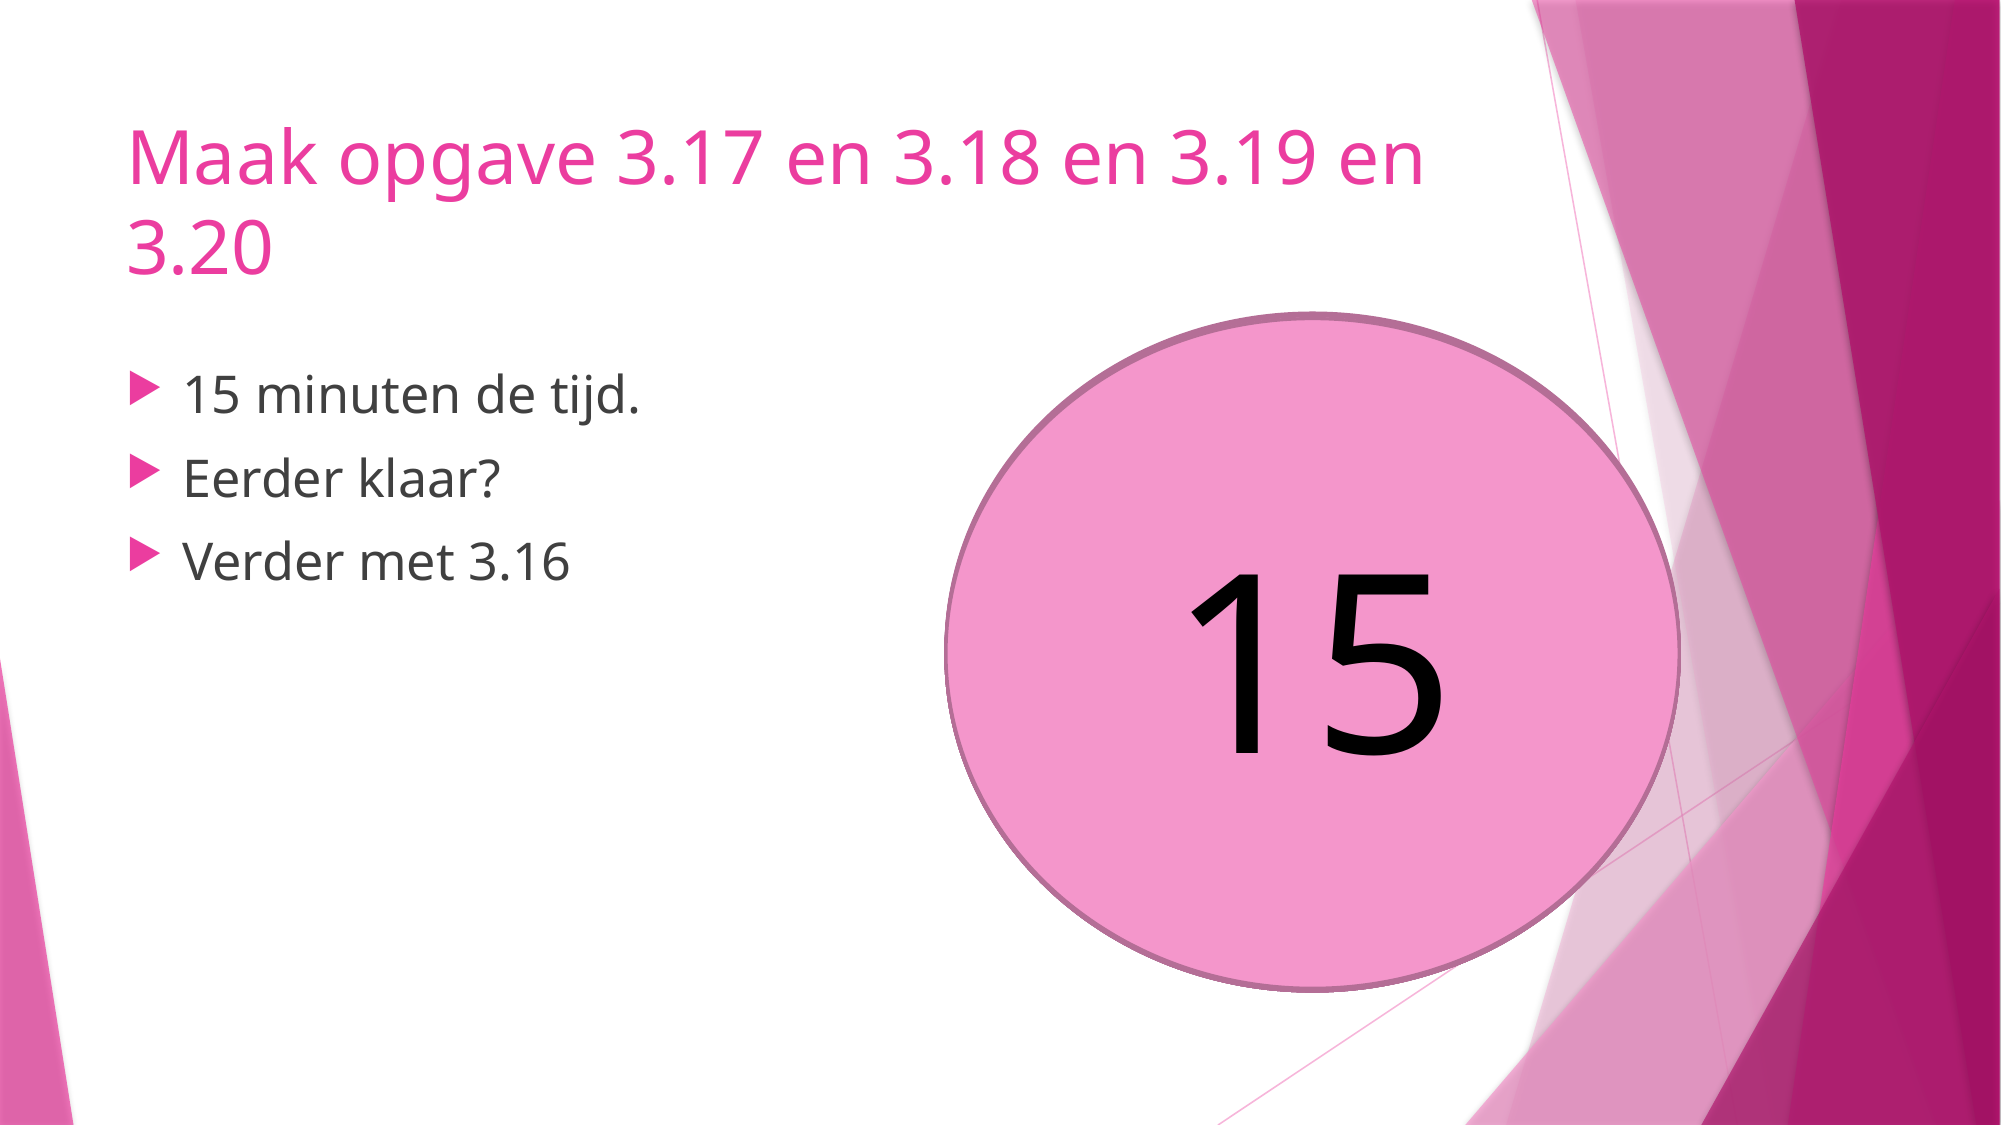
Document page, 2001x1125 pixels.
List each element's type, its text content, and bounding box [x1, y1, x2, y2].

text_box 15 [944, 317, 1681, 990]
list 15 minuten de tijd. Eerder klaar? Verder met 3.16 [111, 354, 774, 992]
text_box 7 [961, 748, 1667, 993]
text_box 14 [959, 314, 1668, 562]
title Maak opgave 3.17 en 3.18 en 3.19 en 3.20 [111, 101, 1522, 319]
